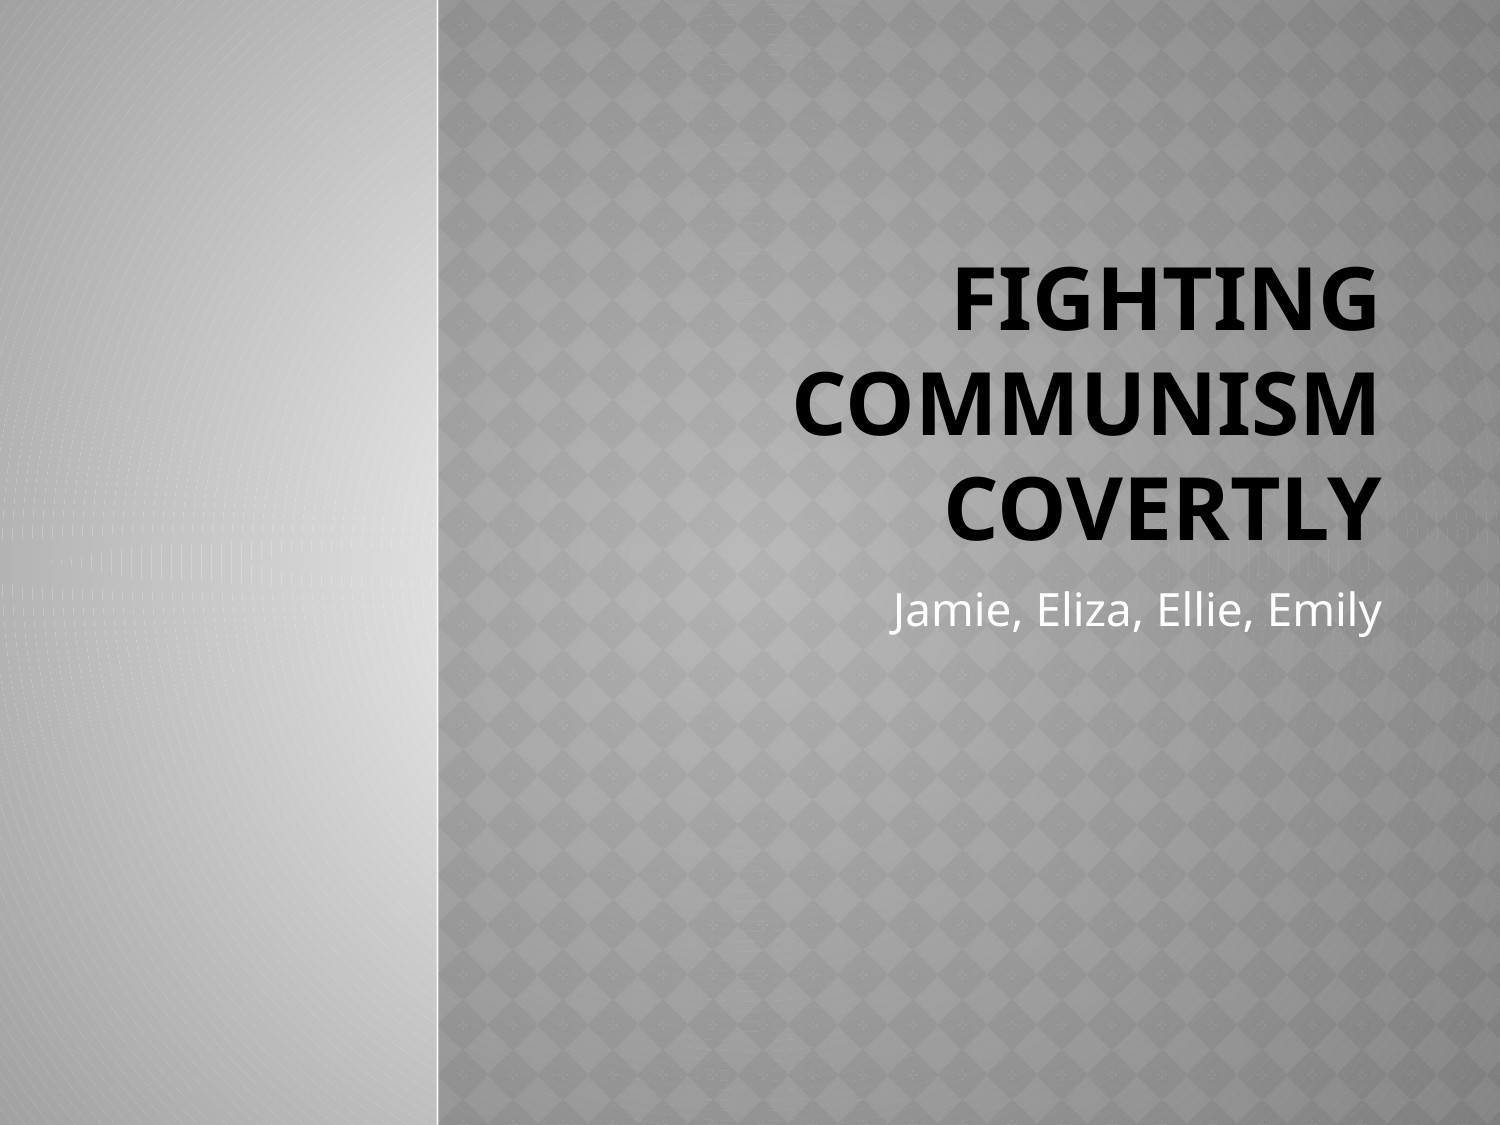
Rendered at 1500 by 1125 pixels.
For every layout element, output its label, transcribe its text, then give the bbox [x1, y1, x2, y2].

title Fighting Communism Covertly [552, 87, 1390, 558]
subtitle Jamie, Eliza, Ellie, Emily [550, 580, 1390, 762]
